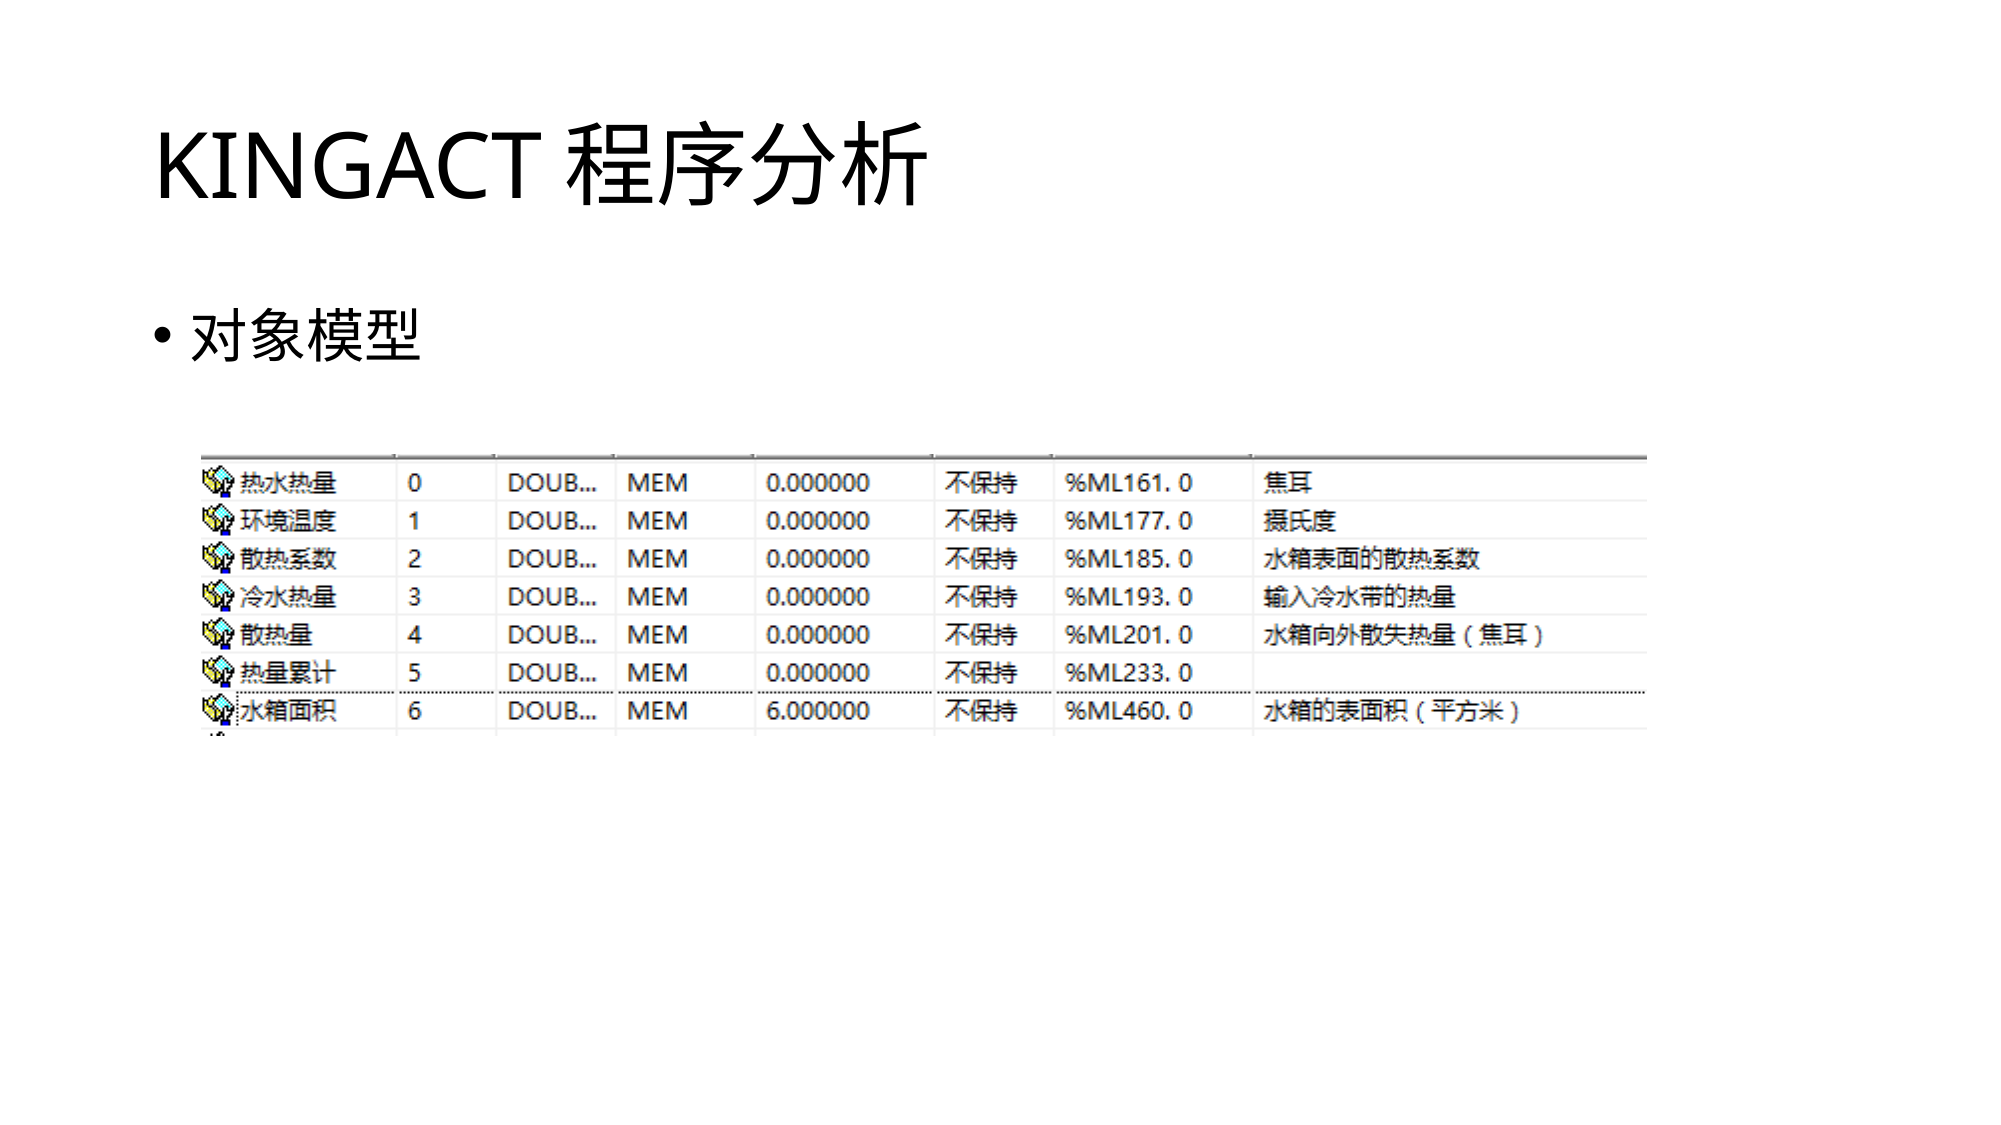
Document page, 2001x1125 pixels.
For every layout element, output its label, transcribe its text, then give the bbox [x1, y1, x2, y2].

list 对象模型 [137, 299, 1863, 1014]
picture [201, 454, 1647, 736]
title KINGACT程序分析 [137, 59, 1863, 278]
